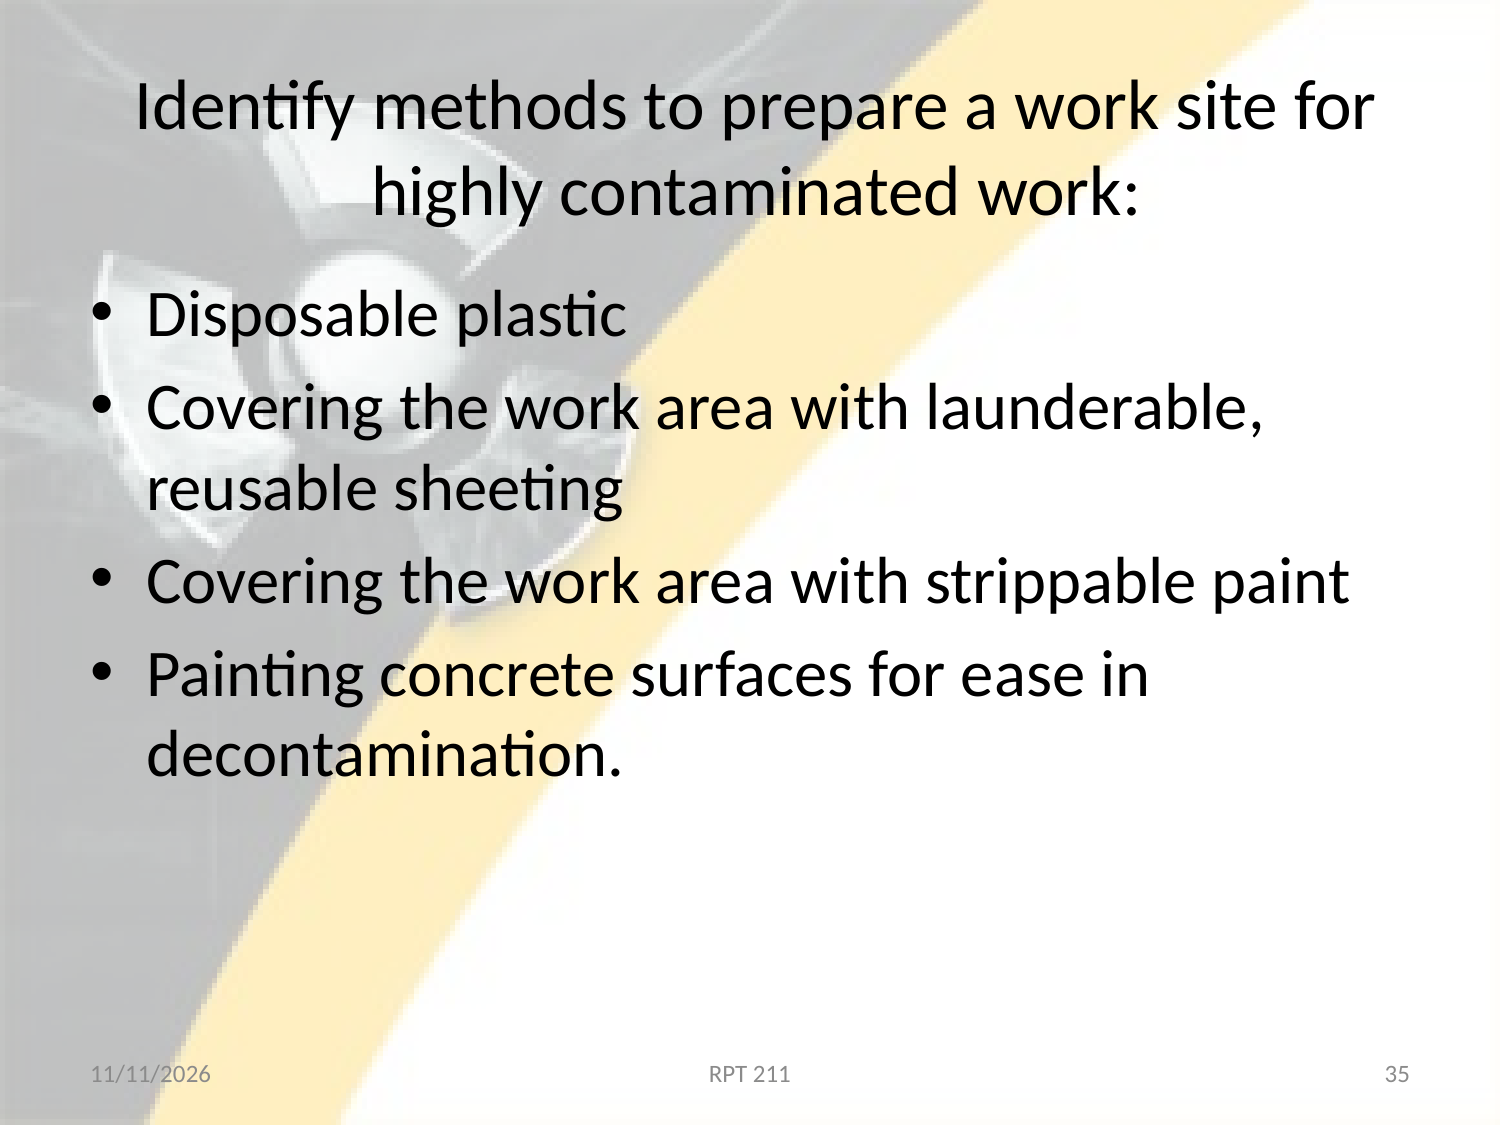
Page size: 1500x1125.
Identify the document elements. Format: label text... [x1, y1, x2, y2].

footer RPT 211 [512, 1042, 988, 1103]
slide_number 35 [1074, 1042, 1425, 1103]
list Disposable plastic Covering the work area with launderable, reusable sheeting Covering the work area with strippable paint Painting concrete surfaces for ease in decontamination. [75, 262, 1425, 1005]
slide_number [75, 1042, 425, 1103]
title Identify methods to prepare a work site for highly contaminated work: [75, 50, 1438, 238]
